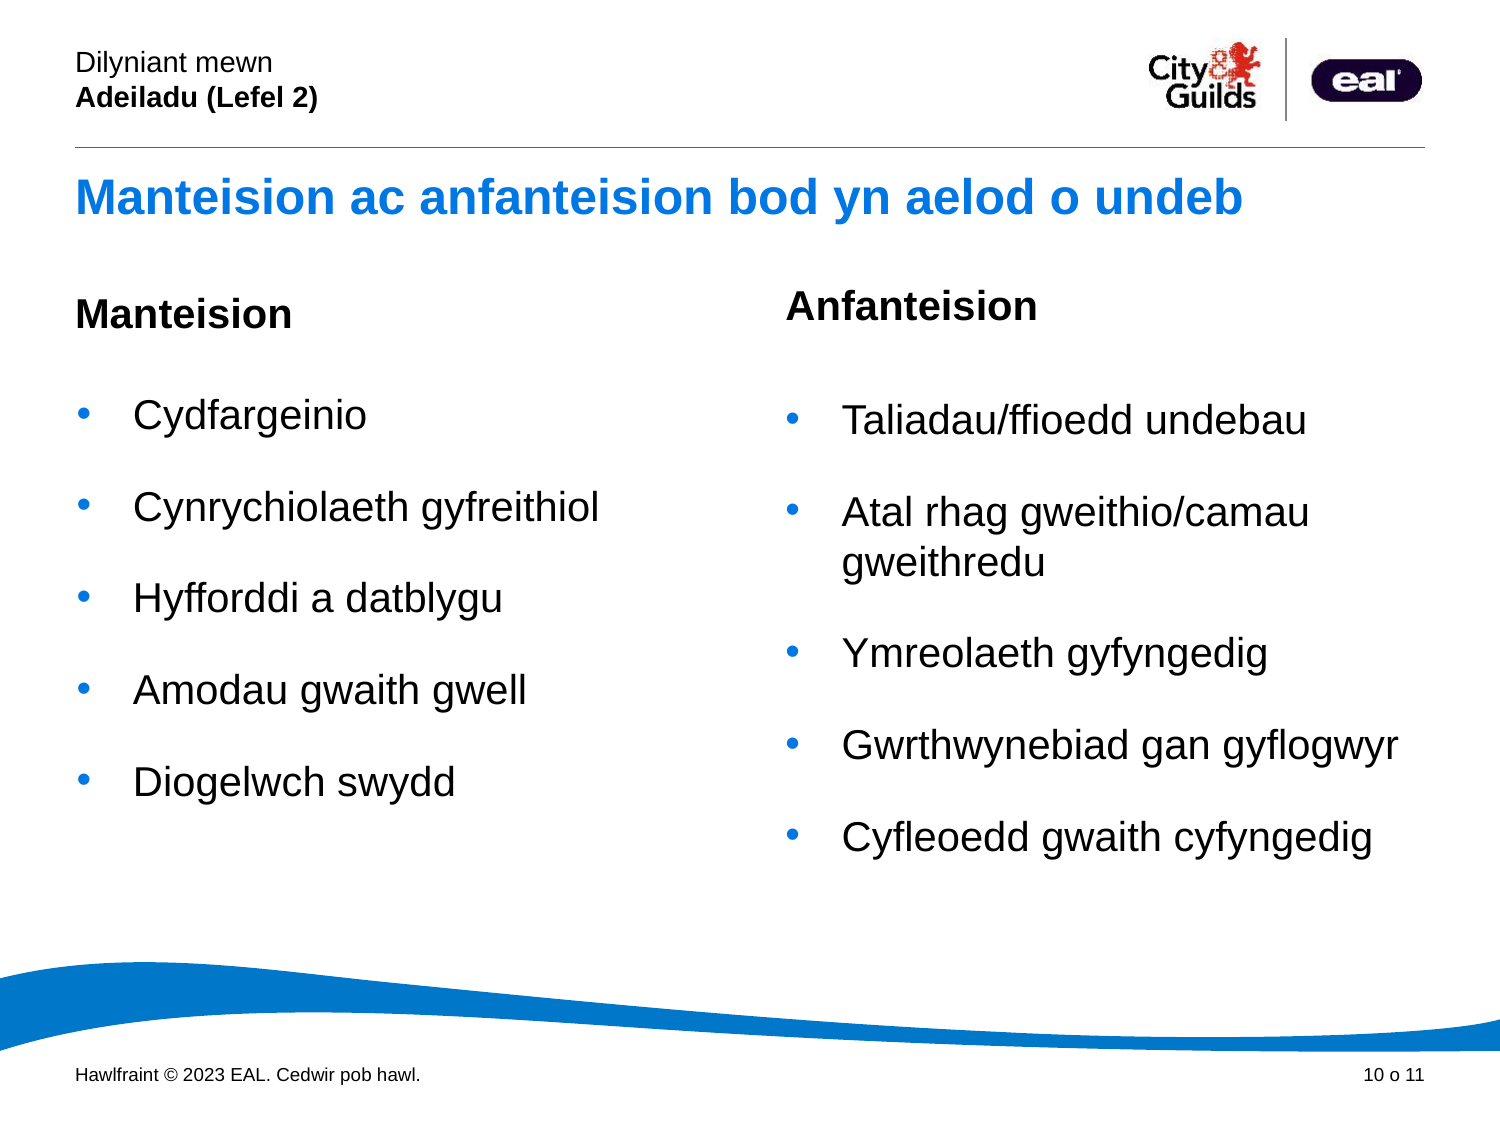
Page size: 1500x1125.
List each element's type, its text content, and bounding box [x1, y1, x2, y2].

picture [1149, 38, 1422, 121]
text_box Manteision ac anfanteision bod yn aelod o undeb [74, 164, 1461, 247]
list Taliadau/ffioedd undebau Atal rhag gweithio/camau gweithredu Ymreolaeth gyfyngedig Gwrthwynebiad gan gyflogwyr Cyfleoedd gwaith cyfyngedig [785, 392, 1461, 882]
text_box Anfanteision [785, 278, 1461, 362]
text_box Cydfargeinio Cynrychiolaeth gyfreithiol Hyfforddi a datblygu Amodau gwaith gwell Diogelwch swydd [76, 387, 752, 882]
title Manteision [74, 278, 751, 362]
